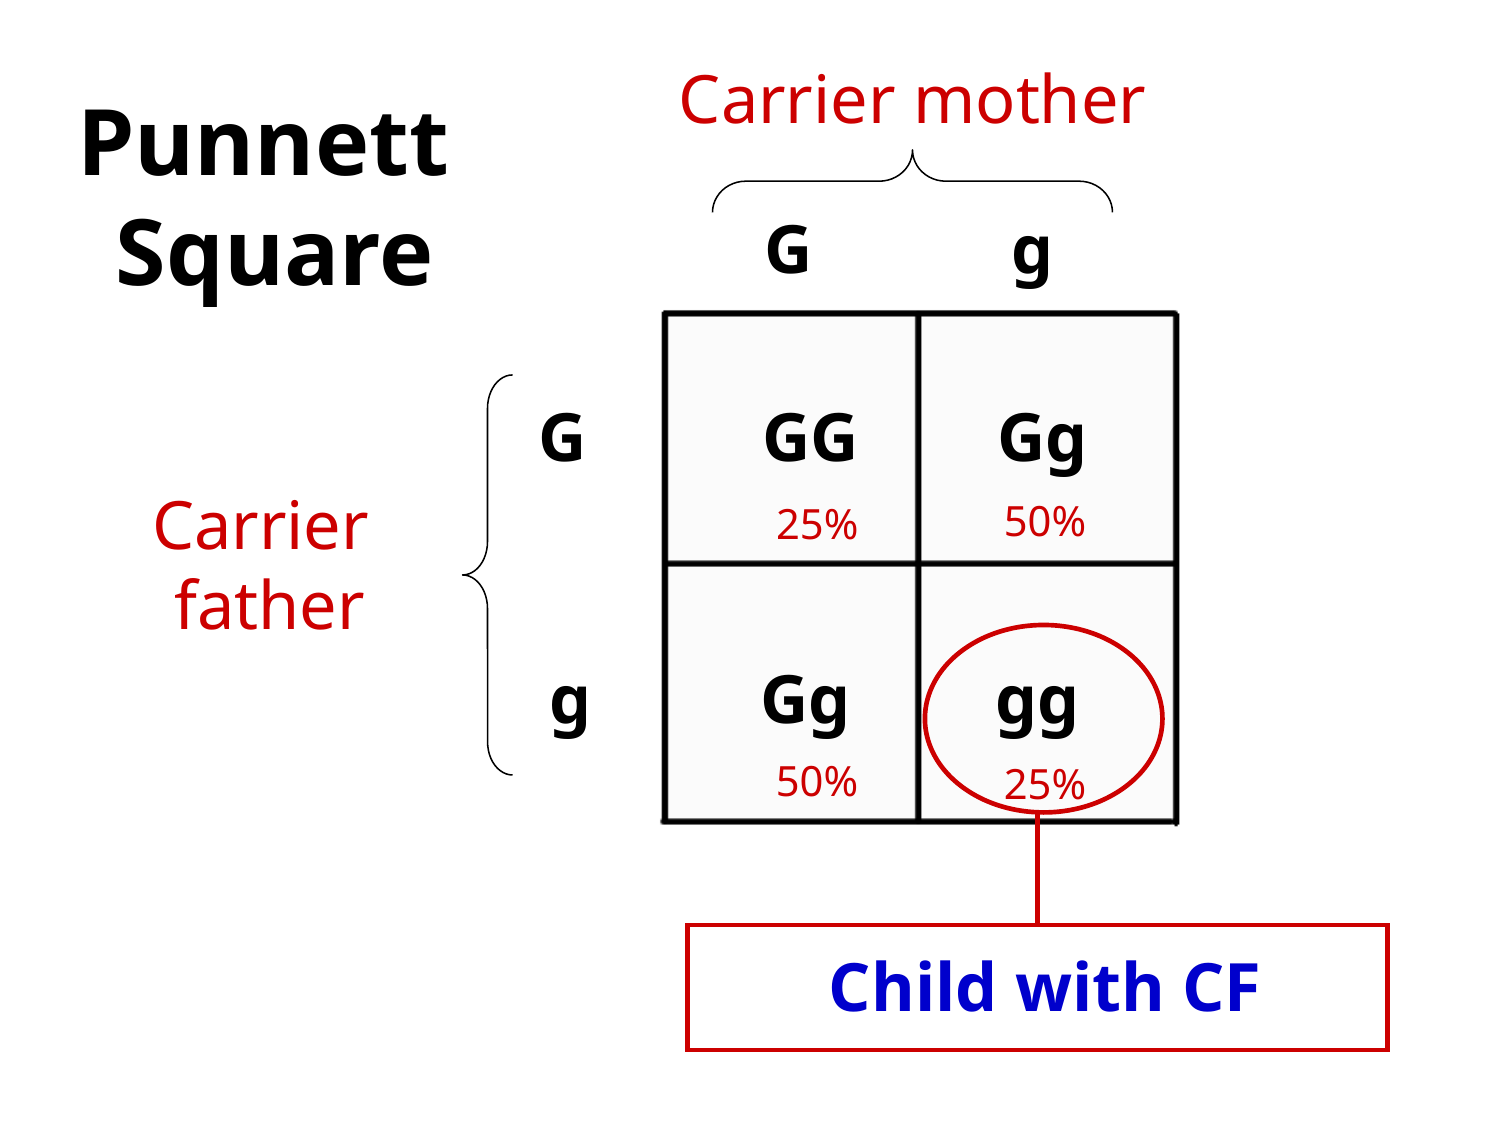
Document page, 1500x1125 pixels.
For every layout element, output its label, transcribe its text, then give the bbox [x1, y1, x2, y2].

title Punnett Square [24, 37, 526, 351]
text_box [462, 562, 482, 588]
text_box Carrier mother [664, 49, 1162, 110]
picture [487, 112, 1426, 1051]
text_box Carrier father [137, 475, 402, 650]
